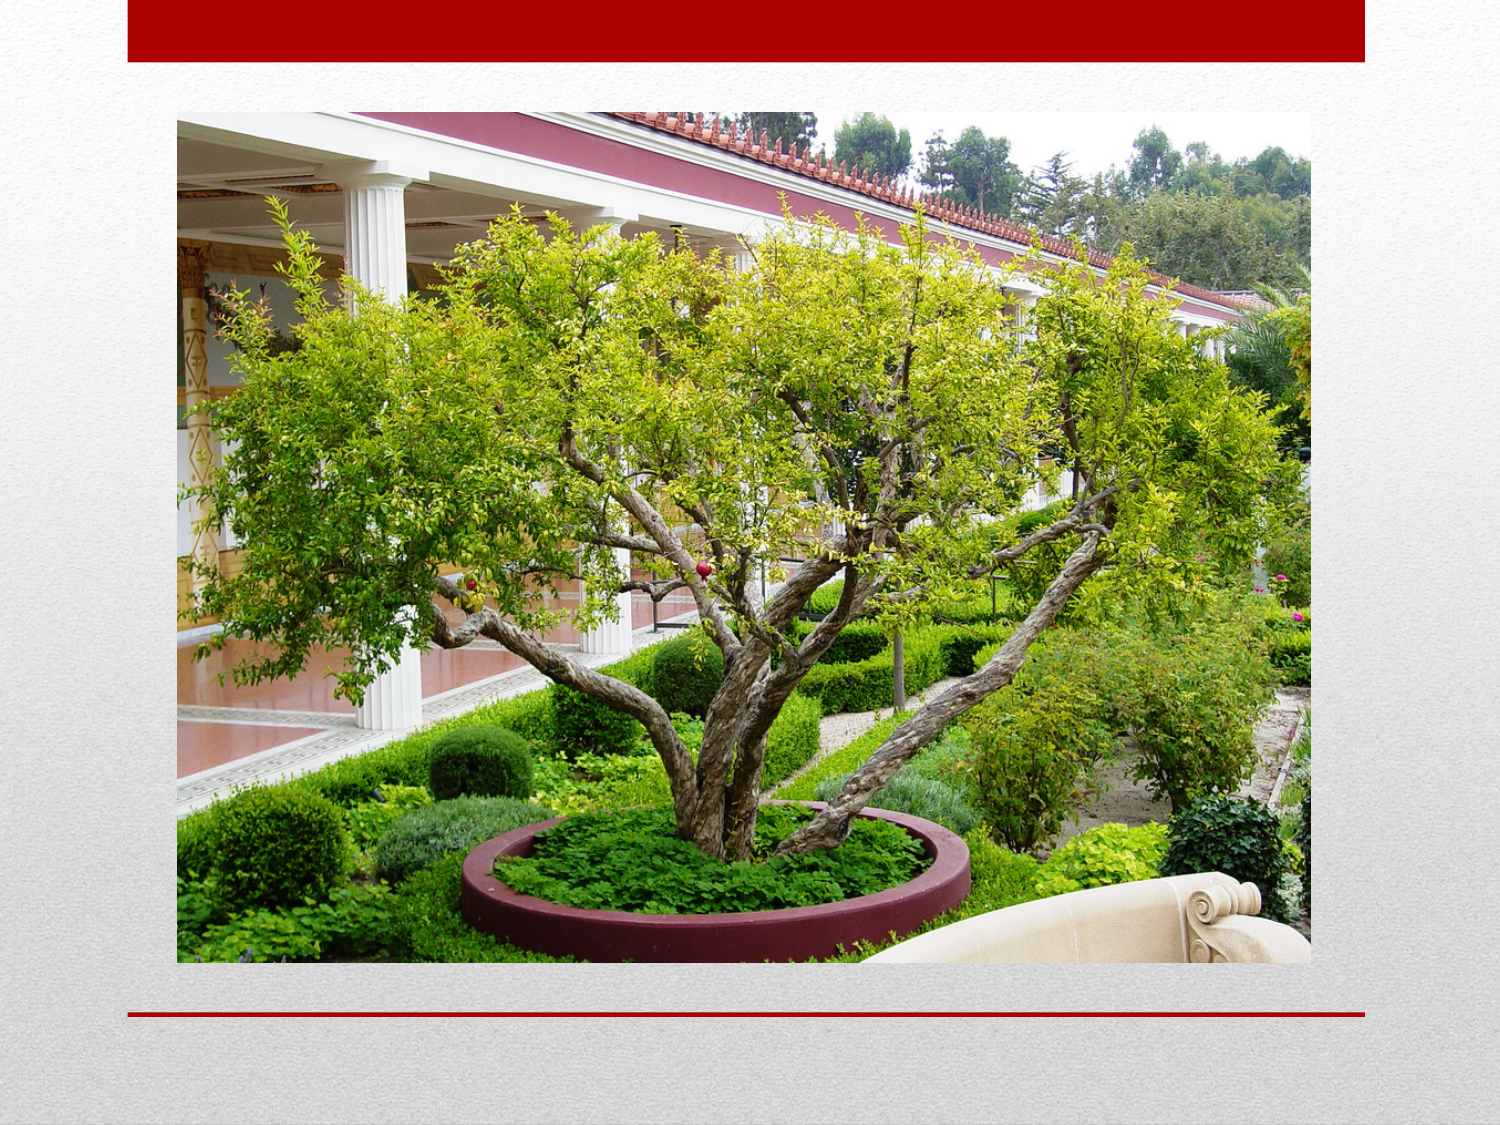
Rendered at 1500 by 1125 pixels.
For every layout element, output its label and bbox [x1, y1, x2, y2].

list [176, 111, 1312, 964]
